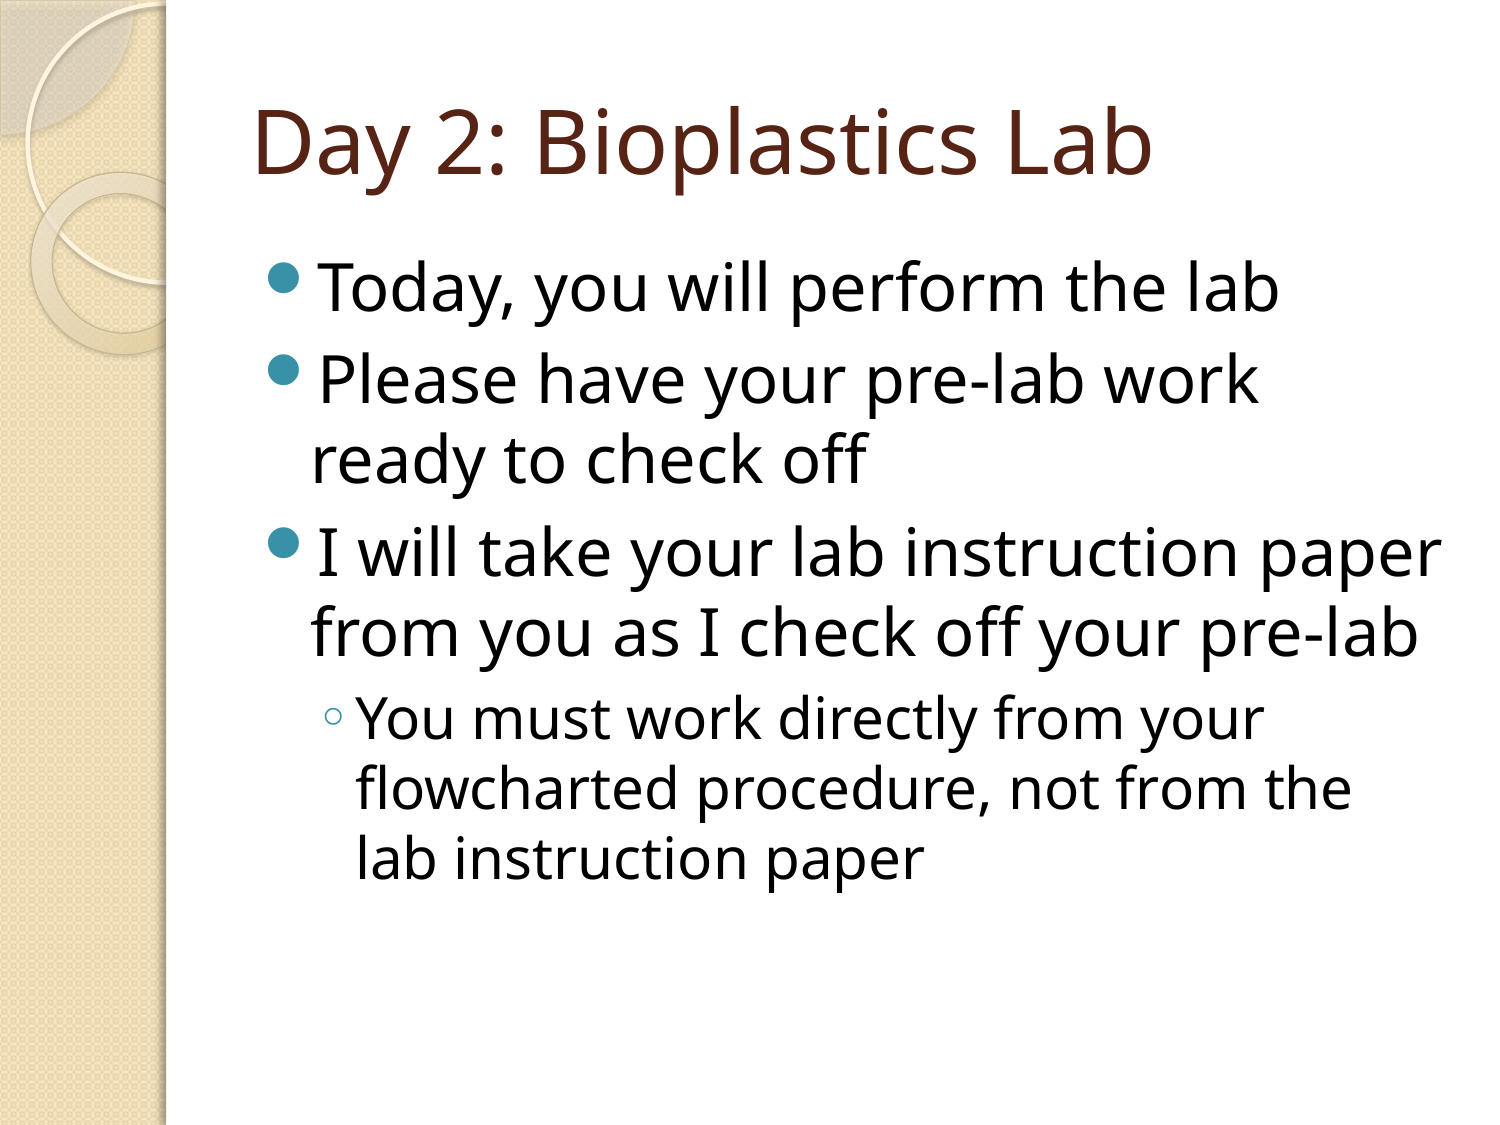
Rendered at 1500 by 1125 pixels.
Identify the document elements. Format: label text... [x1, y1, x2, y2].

title Day 2: Bioplastics Lab [235, 45, 1466, 233]
list Today, you will perform the lab Please have your pre-lab work ready to check off I will take your lab instruction paper from you as I check off your pre-lab You must work directly from your flowcharted procedure, not from the lab instruction paper [235, 237, 1466, 1025]
